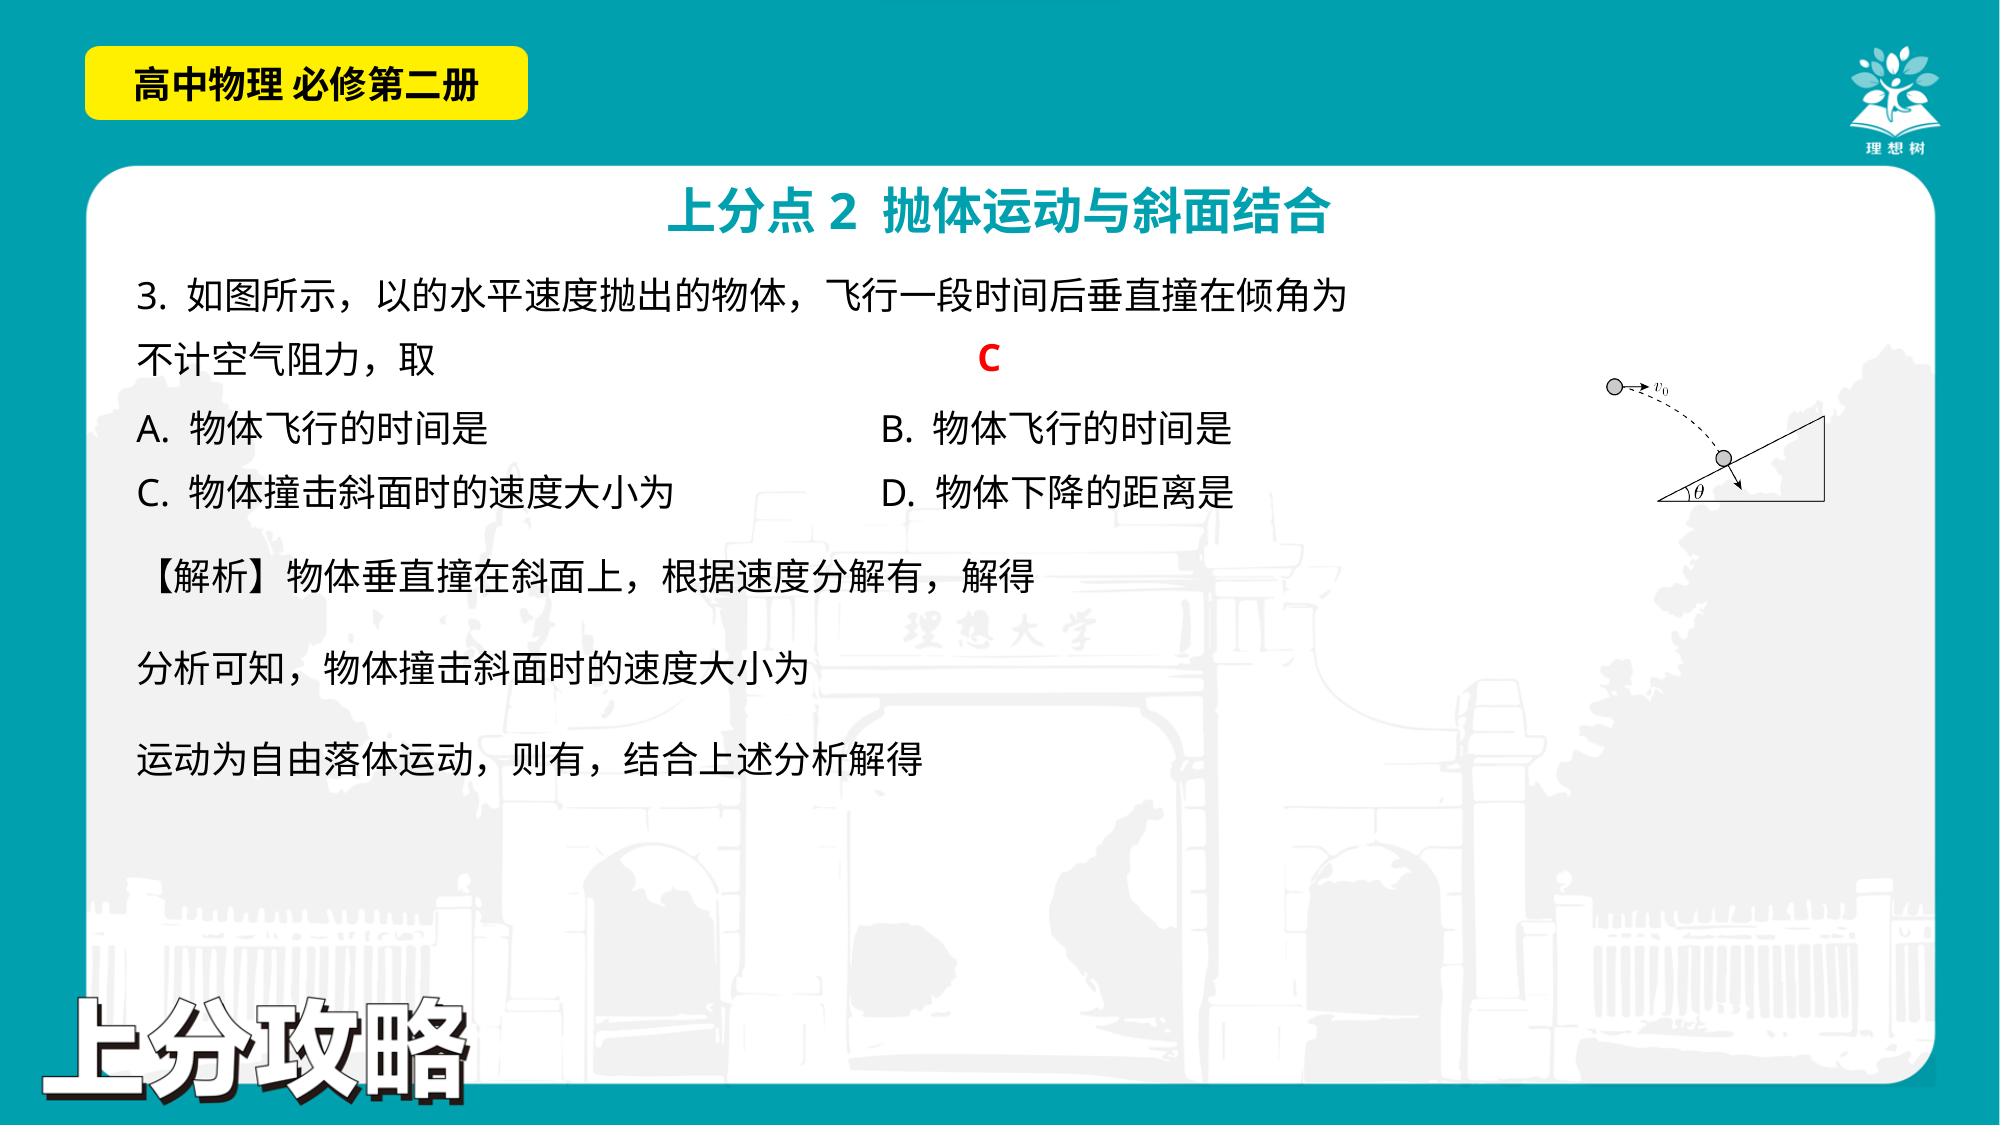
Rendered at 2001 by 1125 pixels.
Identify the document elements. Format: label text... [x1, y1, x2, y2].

text_box C [962, 314, 1017, 373]
picture [0, 0, 2000, 1125]
